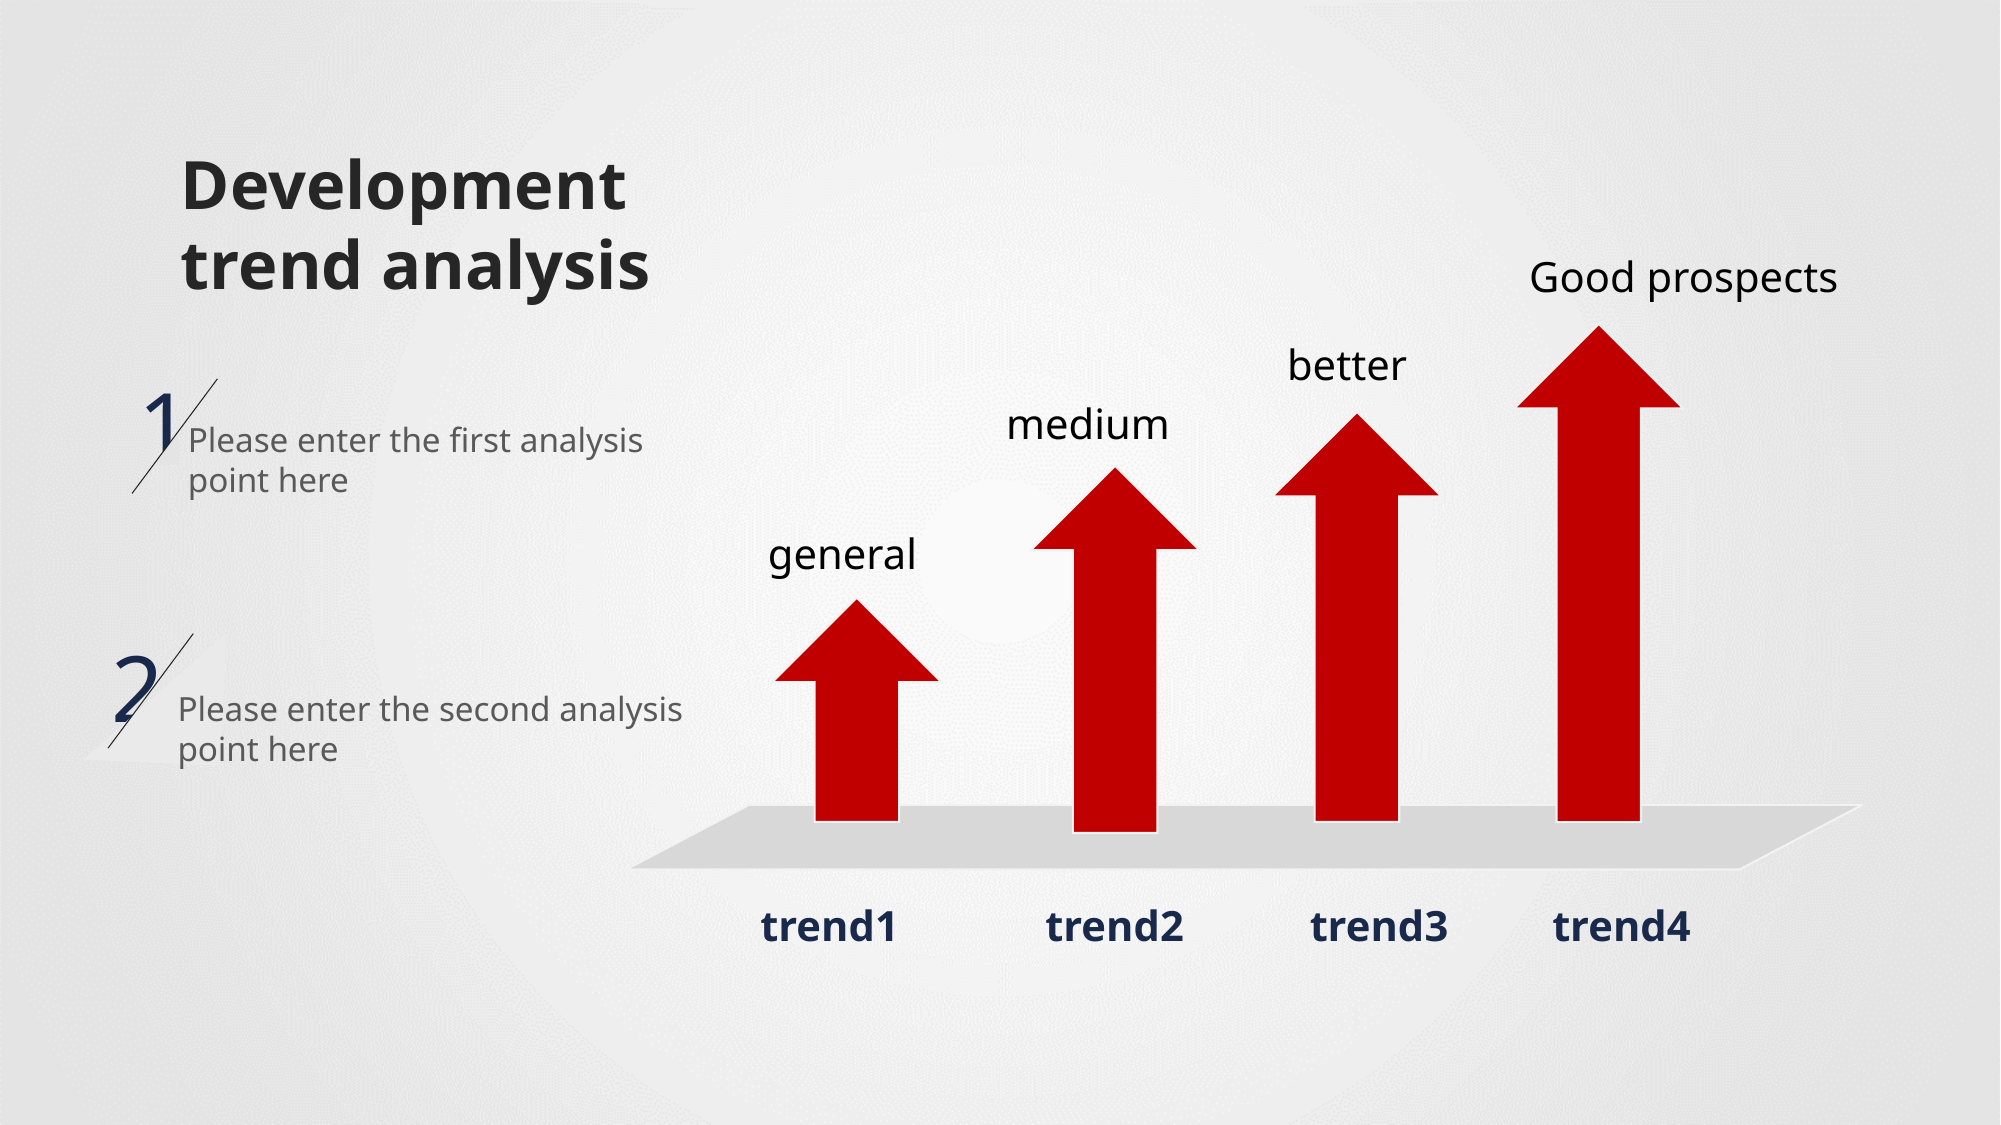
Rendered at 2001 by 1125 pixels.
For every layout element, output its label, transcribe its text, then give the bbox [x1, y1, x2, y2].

text_box medium [991, 390, 1234, 455]
text_box Please enter the first analysis point here [173, 411, 746, 507]
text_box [86, 622, 224, 763]
text_box Development trend analysis [166, 135, 789, 310]
text_box [1030, 465, 1200, 834]
text_box Please enter the second analysis point here [162, 680, 754, 776]
text_box trend3 [1295, 891, 1485, 957]
text_box trend2 [1030, 891, 1212, 957]
text_box trend4 [1537, 891, 1744, 957]
text_box trend1 [745, 891, 959, 957]
text_box [626, 804, 1863, 870]
text_box Good prospects [1514, 243, 1863, 308]
text_box [772, 597, 942, 822]
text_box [123, 360, 218, 494]
text_box better [1272, 331, 1464, 396]
picture [0, 0, 2001, 1125]
text_box [1272, 411, 1442, 822]
text_box general [753, 520, 959, 585]
text_box [1514, 323, 1684, 823]
